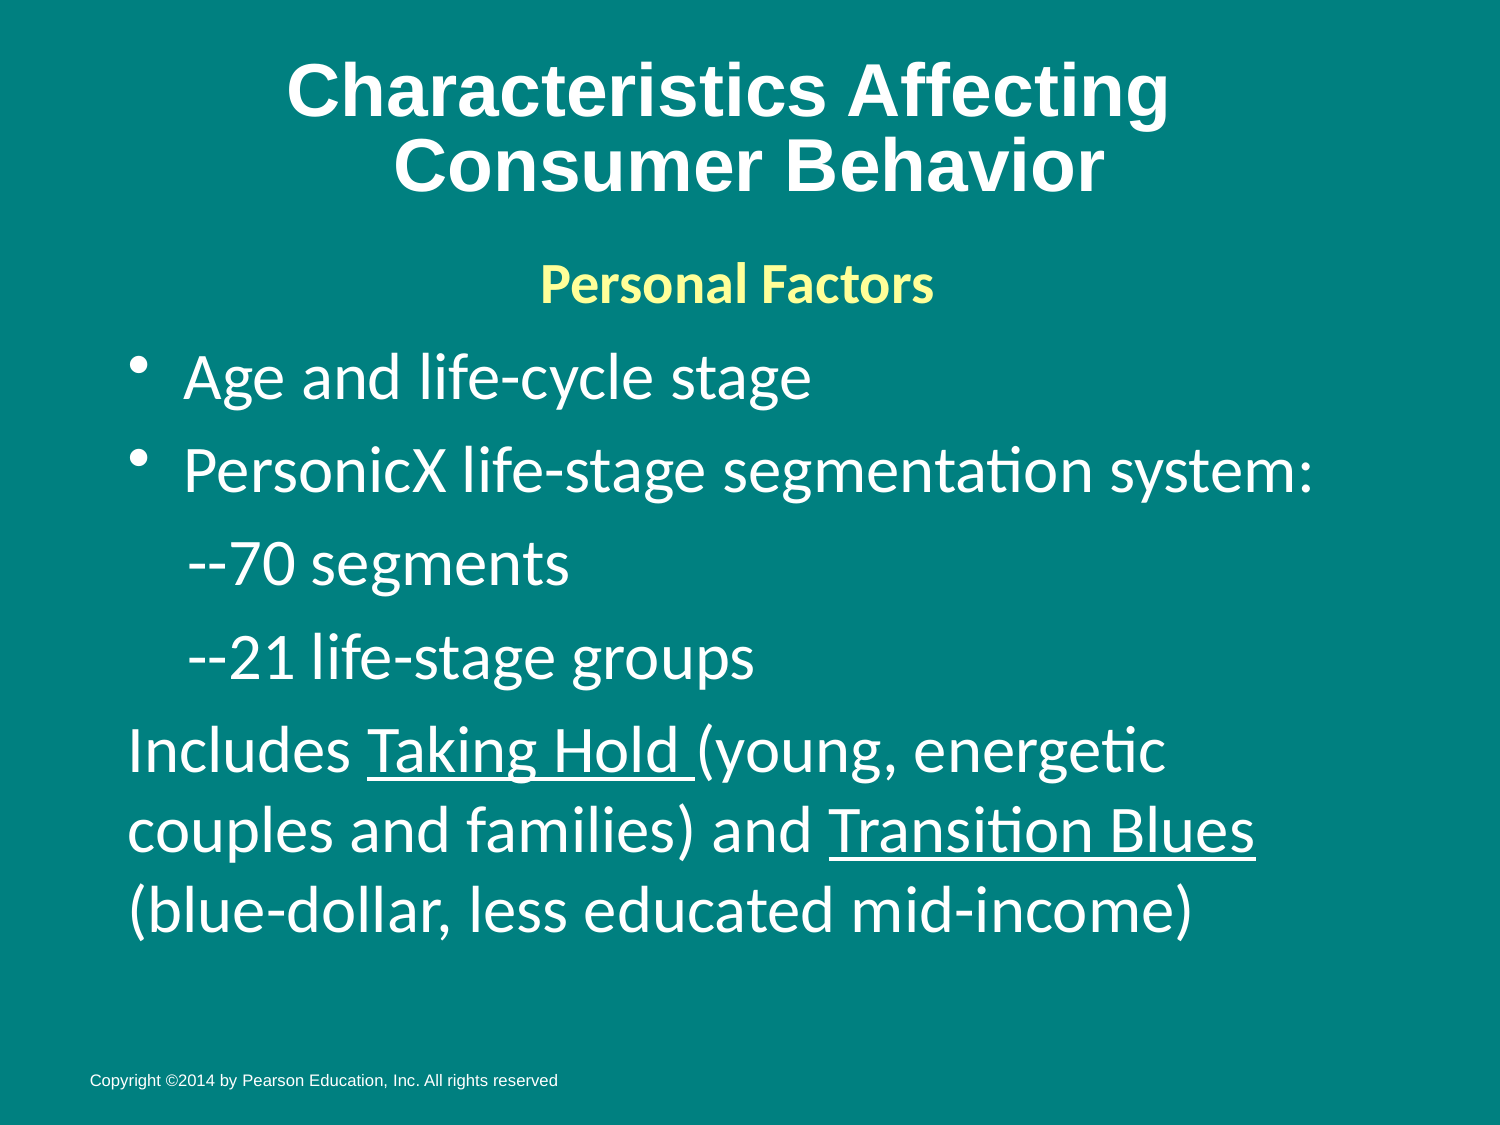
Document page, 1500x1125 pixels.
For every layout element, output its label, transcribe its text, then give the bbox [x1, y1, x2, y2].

title Characteristics Affecting Consumer Behavior [112, 37, 1388, 226]
text_box Copyright ©2014 by Pearson Education, Inc. All rights reserved [74, 1062, 825, 1098]
list Age and life-cycle stage PersonicX life-stage segmentation system: --70 segments --21 life-stage groups Includes Taking Hold (young, energetic couples and families) and Transition Blues (blue-dollar, less educated mid-income) [112, 324, 1388, 1001]
list Personal Factors [149, 237, 1326, 301]
